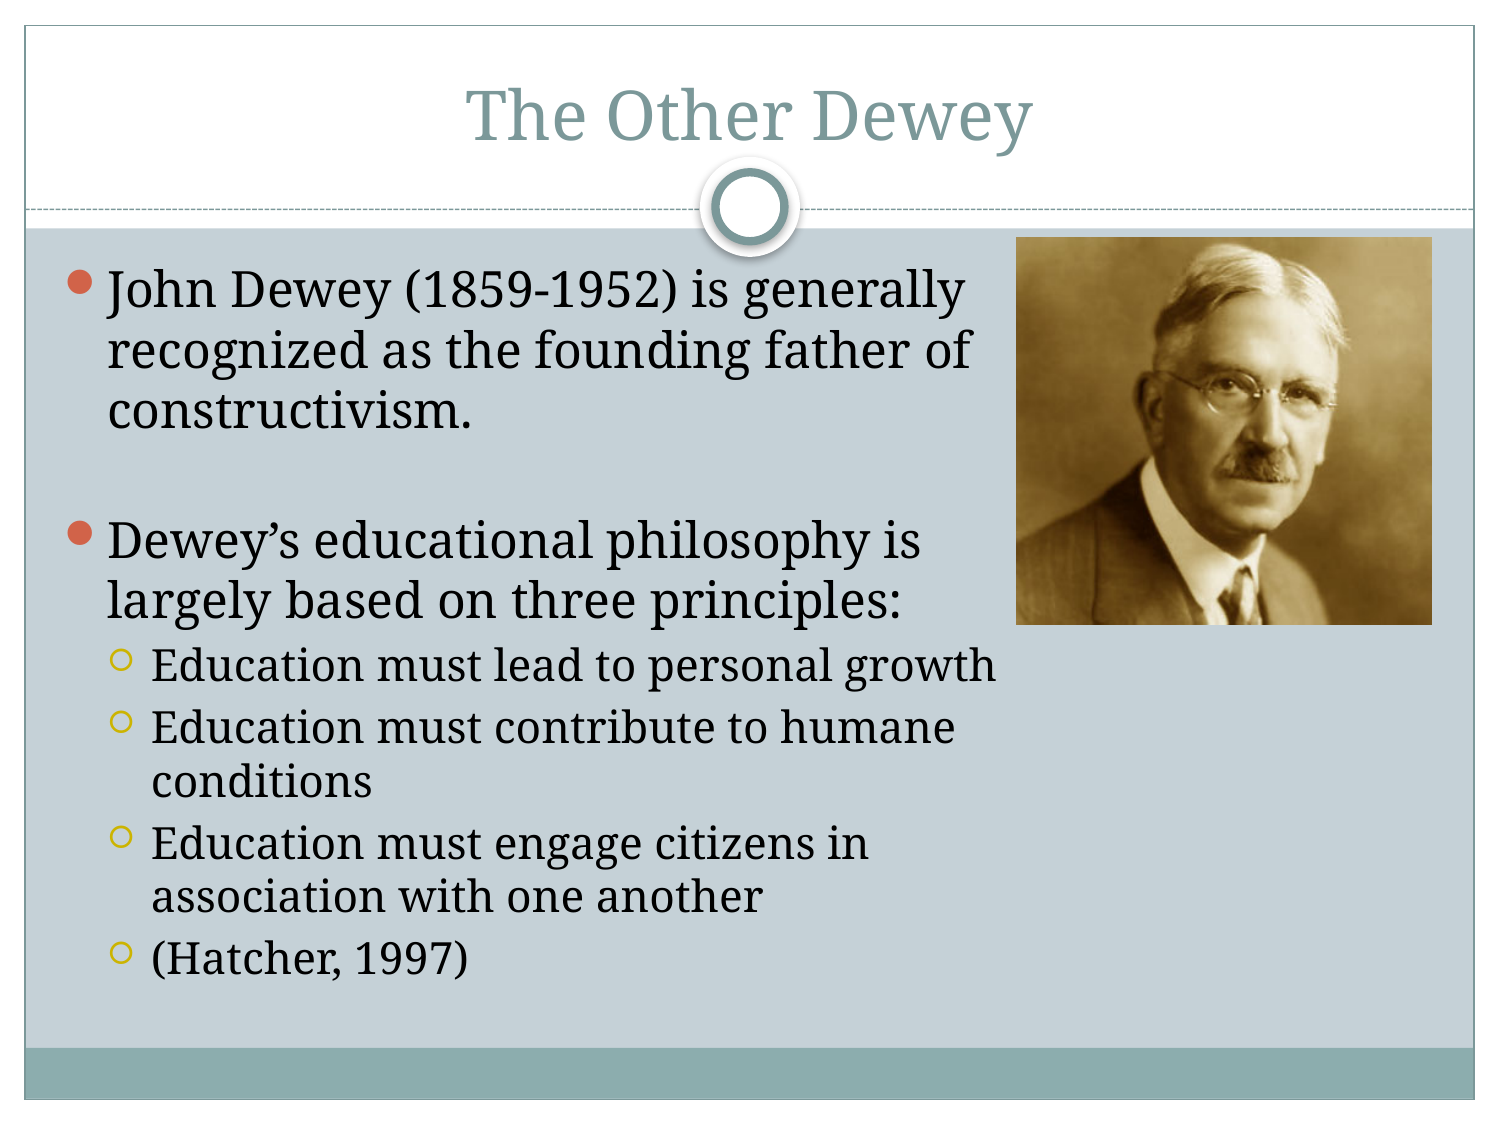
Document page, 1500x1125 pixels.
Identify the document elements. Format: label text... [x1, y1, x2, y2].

list John Dewey (1859-1952) is generally recognized as the founding father of constructivism. Dewey’s educational philosophy is largely based on three principles: Education must lead to personal growth Education must contribute to humane conditions Education must engage citizens in association with one another (Hatcher, 1997) [49, 250, 1075, 1001]
title The Other Dewey [49, 37, 1450, 162]
picture [1016, 237, 1432, 626]
